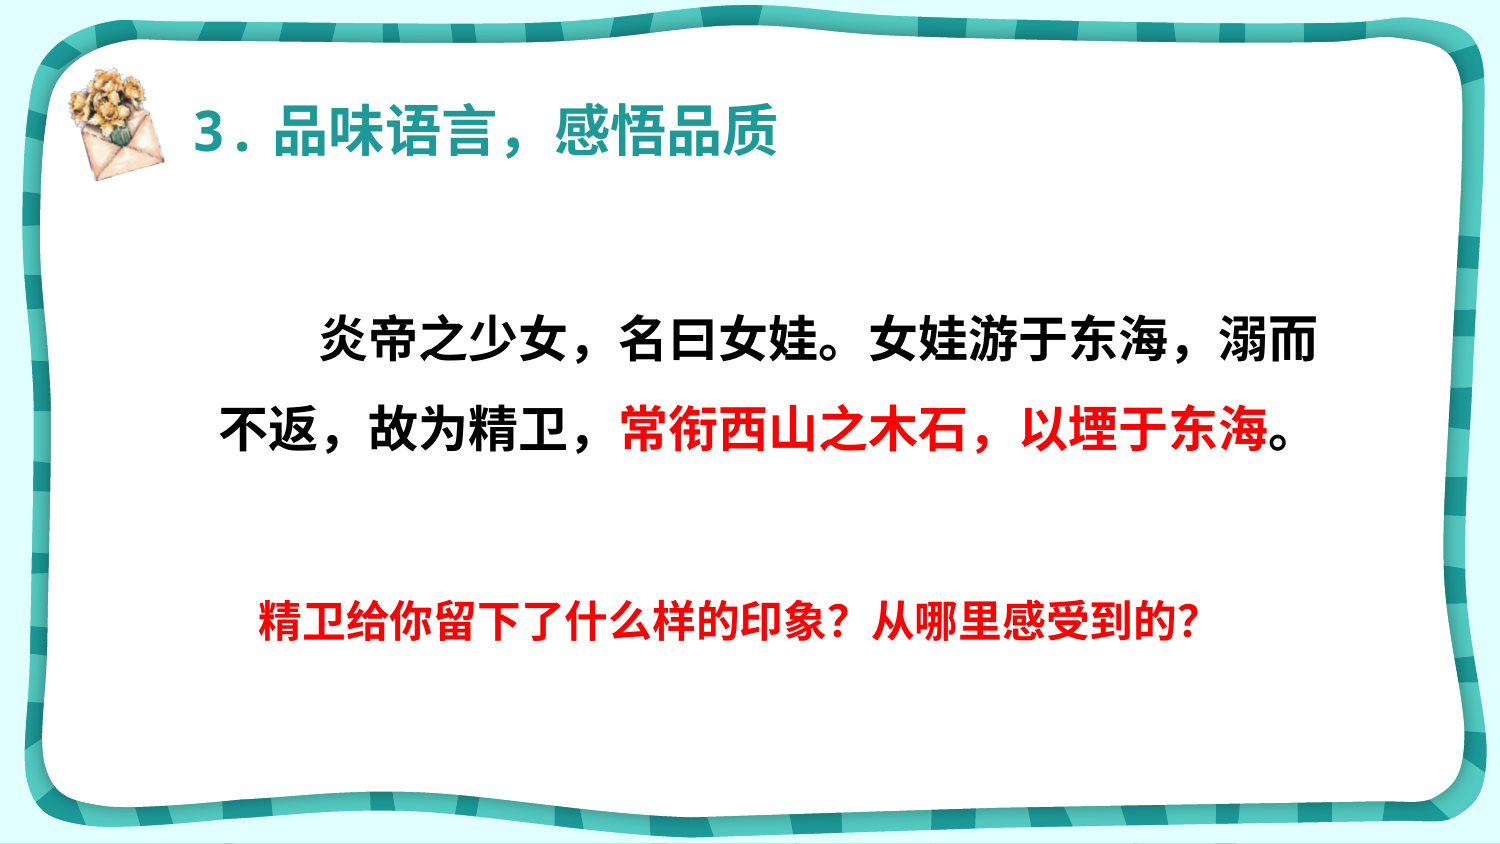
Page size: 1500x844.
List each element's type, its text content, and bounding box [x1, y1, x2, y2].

text_box 精卫给你留下了什么样的印象？从哪里感受到的？ [206, 588, 1224, 652]
picture [31, 15, 180, 188]
text_box 炎帝之少女，名曰女娃。女娃游于东海，溺而不返，故为精卫，常衔西山之木石，以堙于东海。 [206, 200, 1365, 599]
text_box 3.品味语言，感悟品质 [180, 89, 791, 169]
